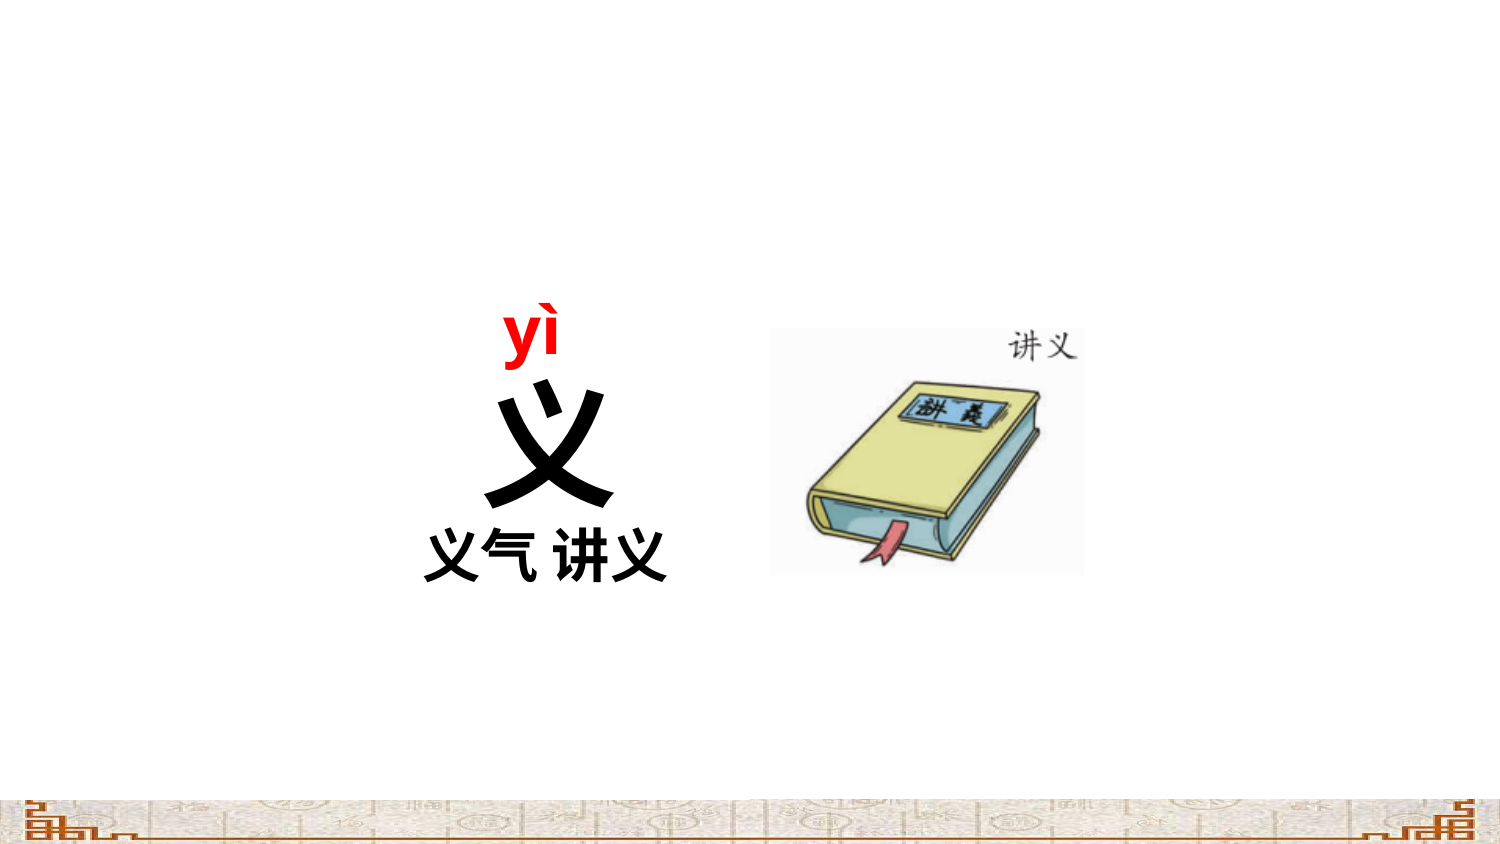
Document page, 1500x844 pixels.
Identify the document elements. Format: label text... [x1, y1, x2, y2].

picture [769, 328, 1084, 577]
text_box 义气 讲义 [410, 513, 770, 595]
picture [0, 799, 1500, 844]
text_box yì [474, 282, 574, 374]
text_box 义 [469, 353, 683, 513]
